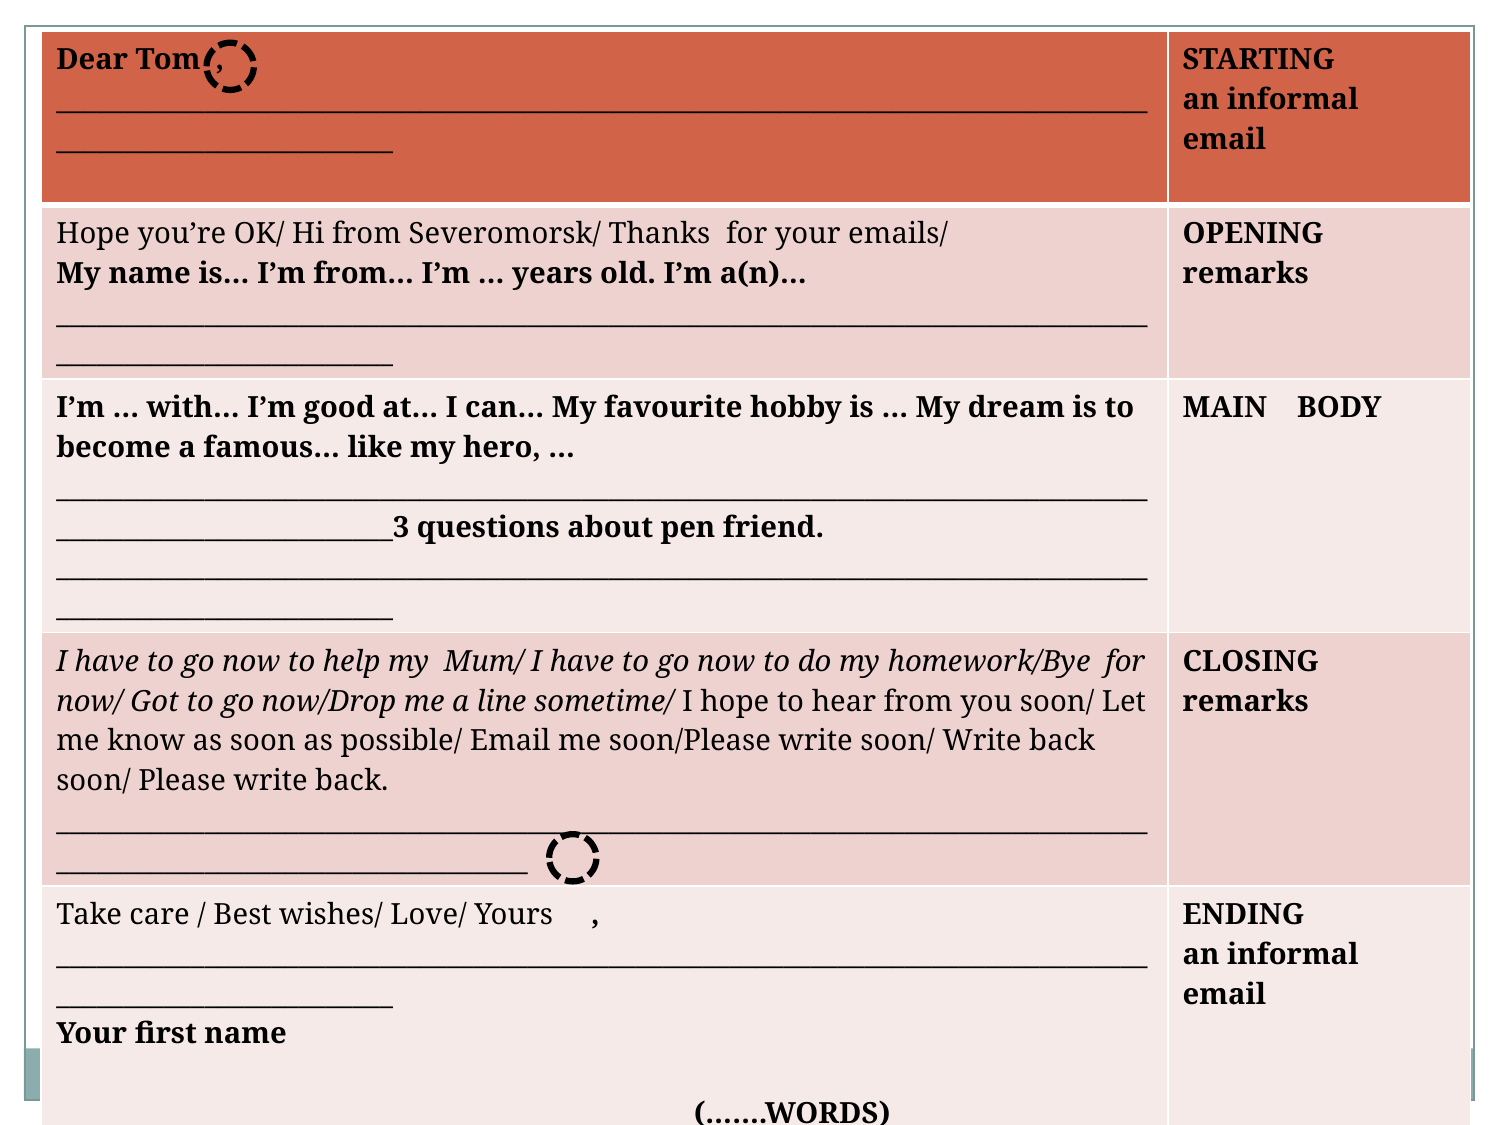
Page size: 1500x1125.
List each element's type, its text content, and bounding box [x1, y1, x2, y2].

table_cell OPENING remarks [1169, 208, 1470, 378]
table_cell Hope you’re OK/ Hi from Severomorsk/ Thanks for your emails/ My name is… I’m from… I’m … years old. I’m a(n)… __________________________________________________________________________________________________________ [42, 208, 1167, 378]
table_cell MAIN BODY [1169, 380, 1470, 632]
text_box [548, 833, 598, 883]
table_header Dear Tom , __________________________________________________________________________________________________________ [42, 32, 1167, 202]
table_cell CLOSING remarks [1169, 633, 1470, 885]
table_cell I’m … with… I’m good at… I can… My favourite hobby is … My dream is to become a famous… like my hero, … __________________________________________________________________________________________________________3 questions about pen friend. __________________________________________________________________________________________________________ [42, 380, 1167, 632]
table_header STARTING an informal email [1169, 32, 1470, 202]
table_cell ENDING an informal email [1169, 887, 1470, 1125]
table_cell Take care / Best wishes/ Love/ Yours , __________________________________________________________________________________________________________ Your first name (…….WORDS) [42, 887, 1167, 1125]
table_cell I have to go now to help my Mum/ I have to go now to do my homework/Bye for now/ Got to go now/Drop me a line sometime/ I hope to hear from you soon/ Let me know as soon as possible/ Email me soon/Please write soon/ Write back soon/ Please write back. ____________________________________________________________________________________________________________________ [42, 633, 1167, 885]
text_box [205, 41, 255, 91]
